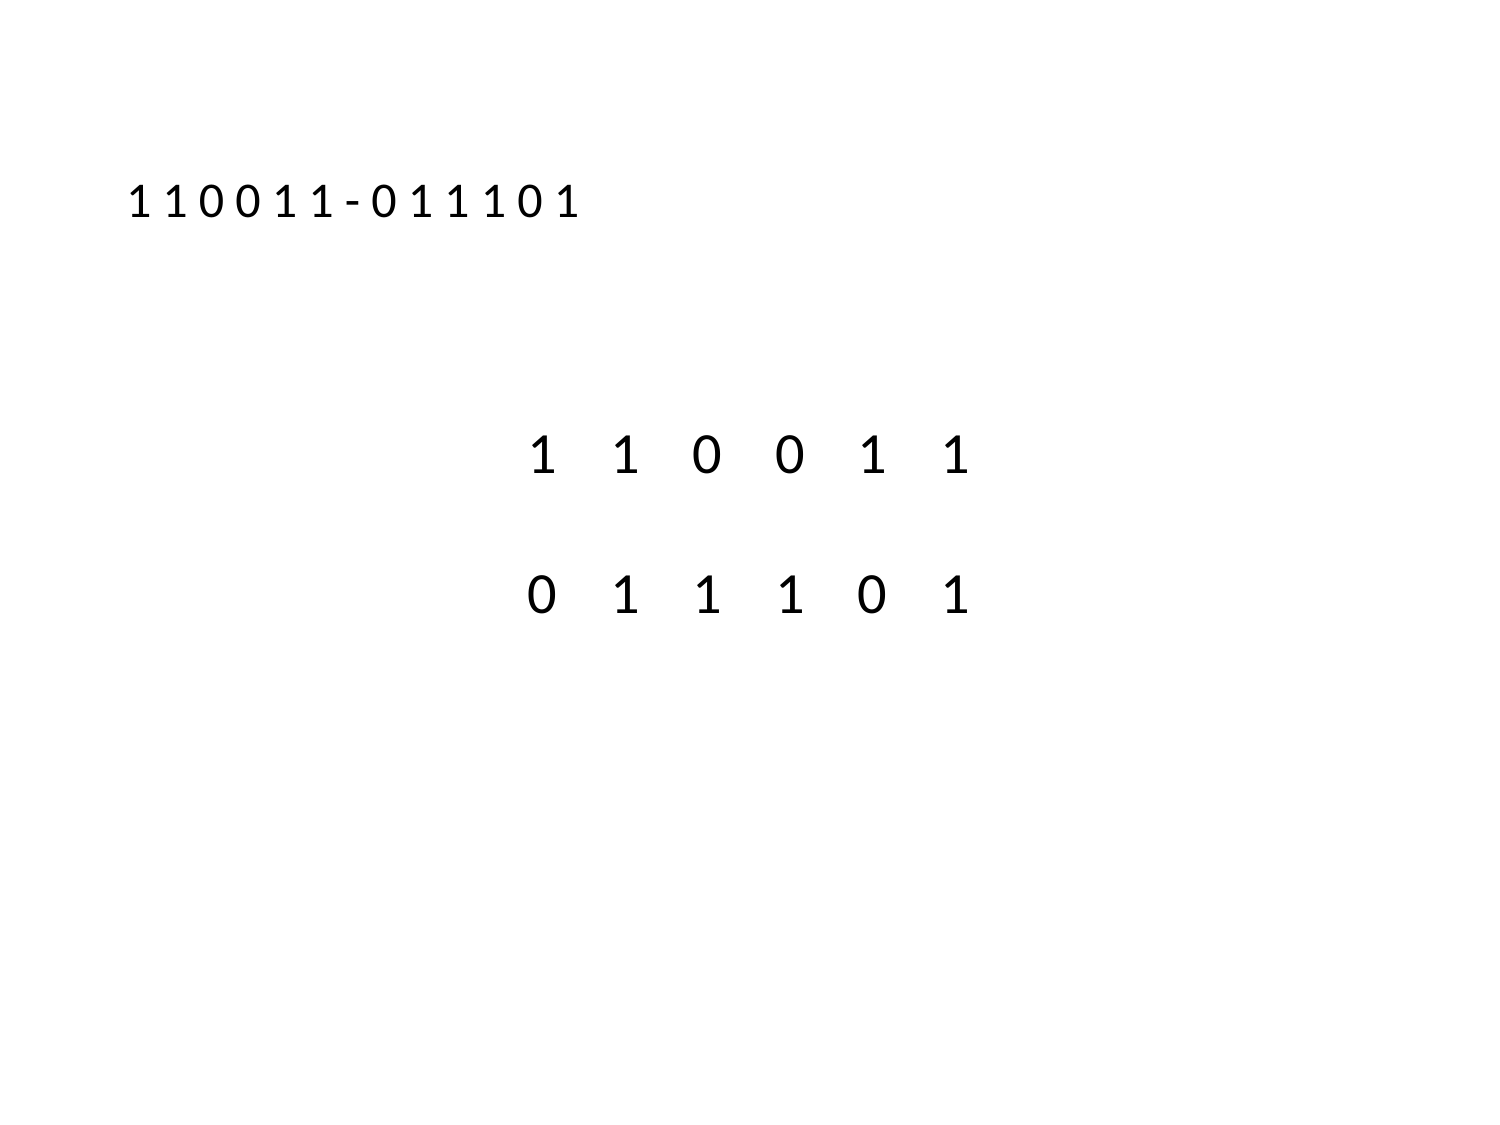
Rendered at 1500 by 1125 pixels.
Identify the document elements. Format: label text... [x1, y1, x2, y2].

text_box 1 1 0 0 1 1 - 0 1 1 1 0 1 [99, 99, 963, 235]
text_box 1 1 0 0 1 1 0 1 1 1 0 1 [500, 337, 1306, 633]
